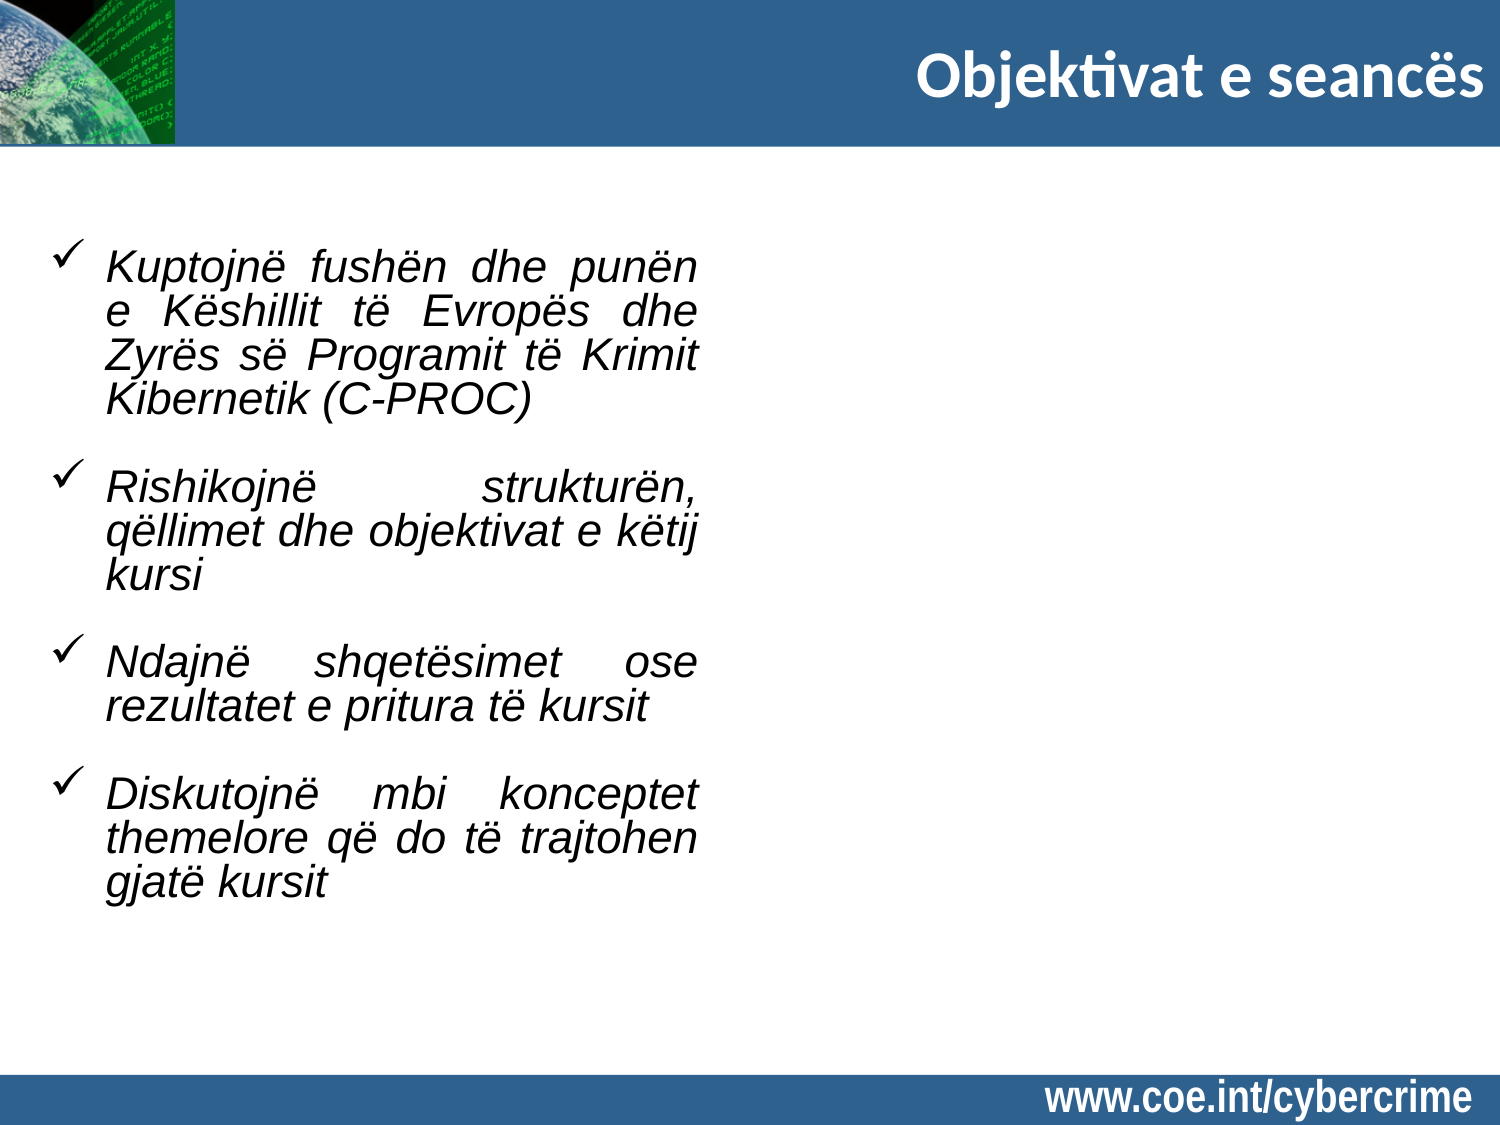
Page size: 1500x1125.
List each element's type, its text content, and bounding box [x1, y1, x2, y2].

text_box [0, 1073, 1030, 1125]
text_box Objektivat e seancës [177, 0, 1500, 149]
picture [0, 0, 175, 144]
text_box Kuptojnë fushën dhe punën e Këshillit të Evropës dhe Zyrës së Programit të Krimit Kibernetik (C-PROC) Rishikojnë strukturën, qëllimet dhe objektivat e këtij kursi Ndajnë shqetësimet ose rezultatet e pritura të kursit Diskutojnë mbi konceptet themelore që do të trajtohen gjatë kursit [34, 239, 714, 958]
text_box www.coe.int/cybercrime [1030, 1059, 1500, 1125]
